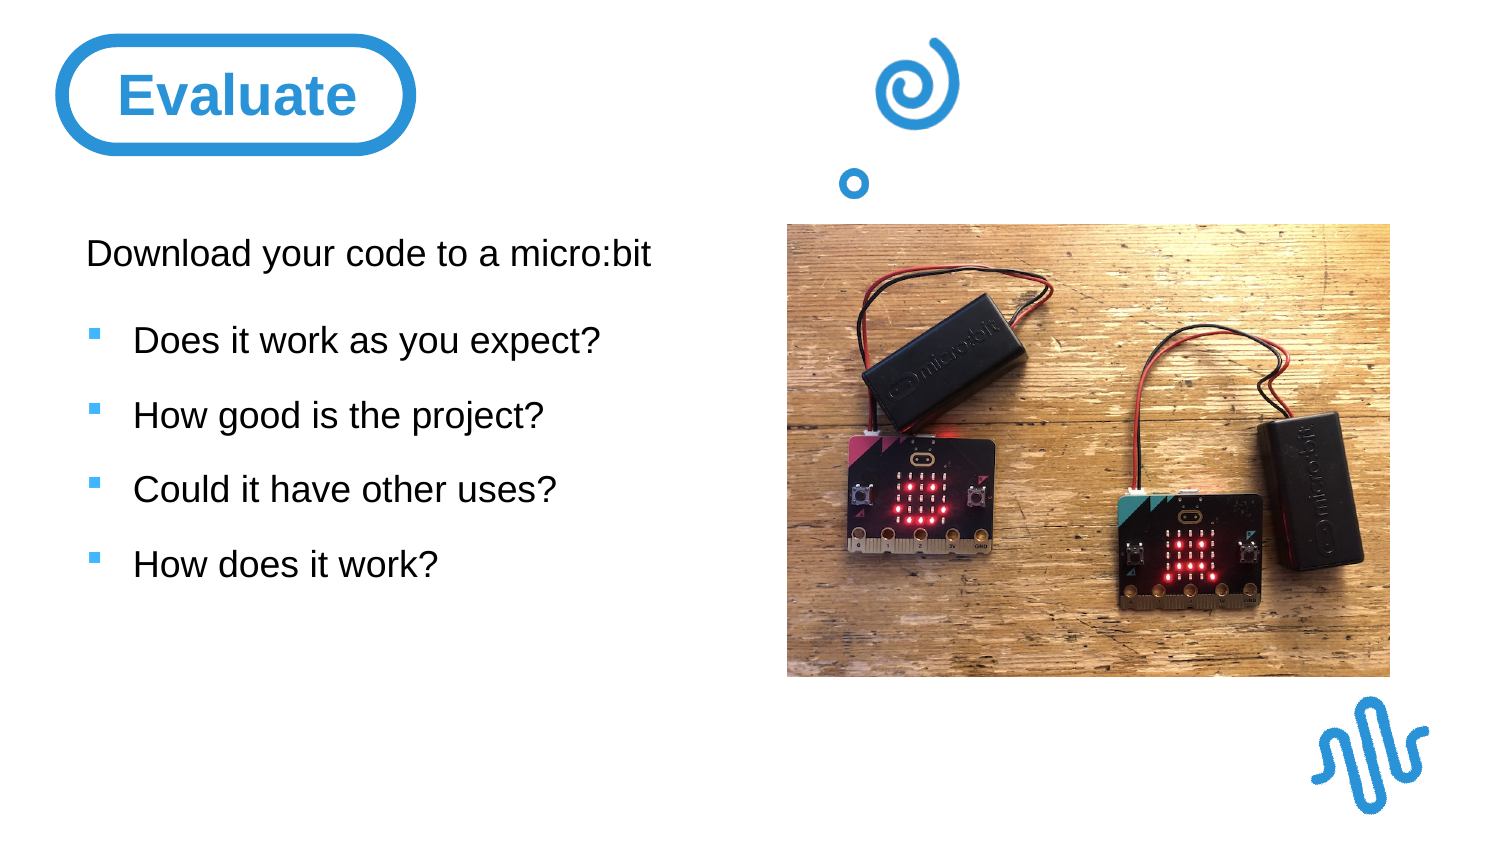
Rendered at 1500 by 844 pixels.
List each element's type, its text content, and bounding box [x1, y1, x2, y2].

picture [869, 35, 965, 135]
picture [839, 168, 869, 199]
picture [1297, 683, 1442, 827]
text_box [60, 39, 411, 151]
title Evaluate [110, 34, 361, 39]
text_box Download your code to a micro:bit Does it work as you expect? How good is the project? Could it have other uses? How does it work? [69, 217, 869, 667]
picture [787, 224, 1390, 677]
title Evaluate [110, 151, 361, 159]
